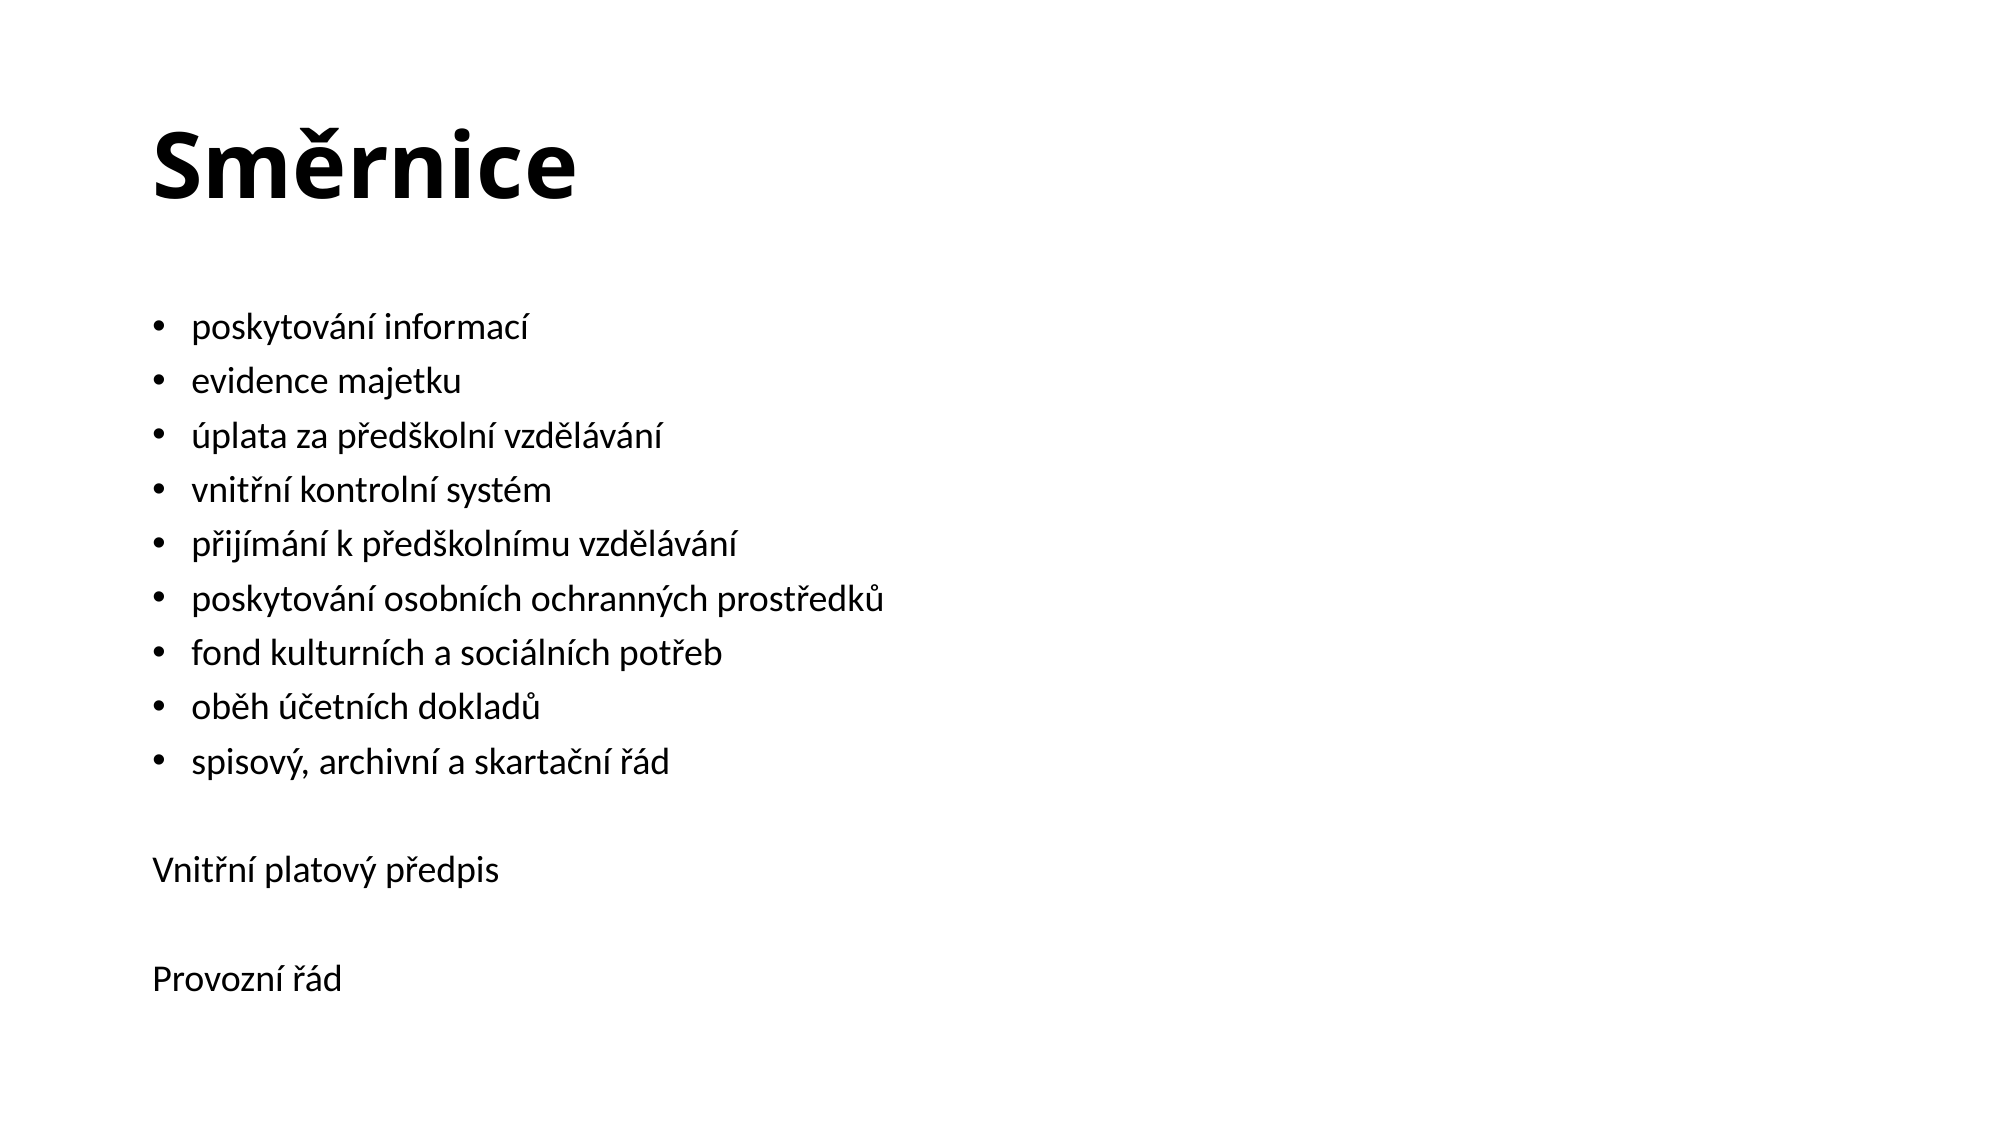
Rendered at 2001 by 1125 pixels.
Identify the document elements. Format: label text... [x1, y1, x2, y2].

title Směrnice [137, 59, 1863, 278]
list poskytování informací evidence majetku úplata za předškolní vzdělávání vnitřní kontrolní systém přijímání k předškolnímu vzdělávání poskytování osobních ochranných prostředků fond kulturních a sociálních potřeb oběh účetních dokladů spisový, archivní a skartační řád Vnitřní platový předpis Provozní řád [137, 299, 1863, 1014]
